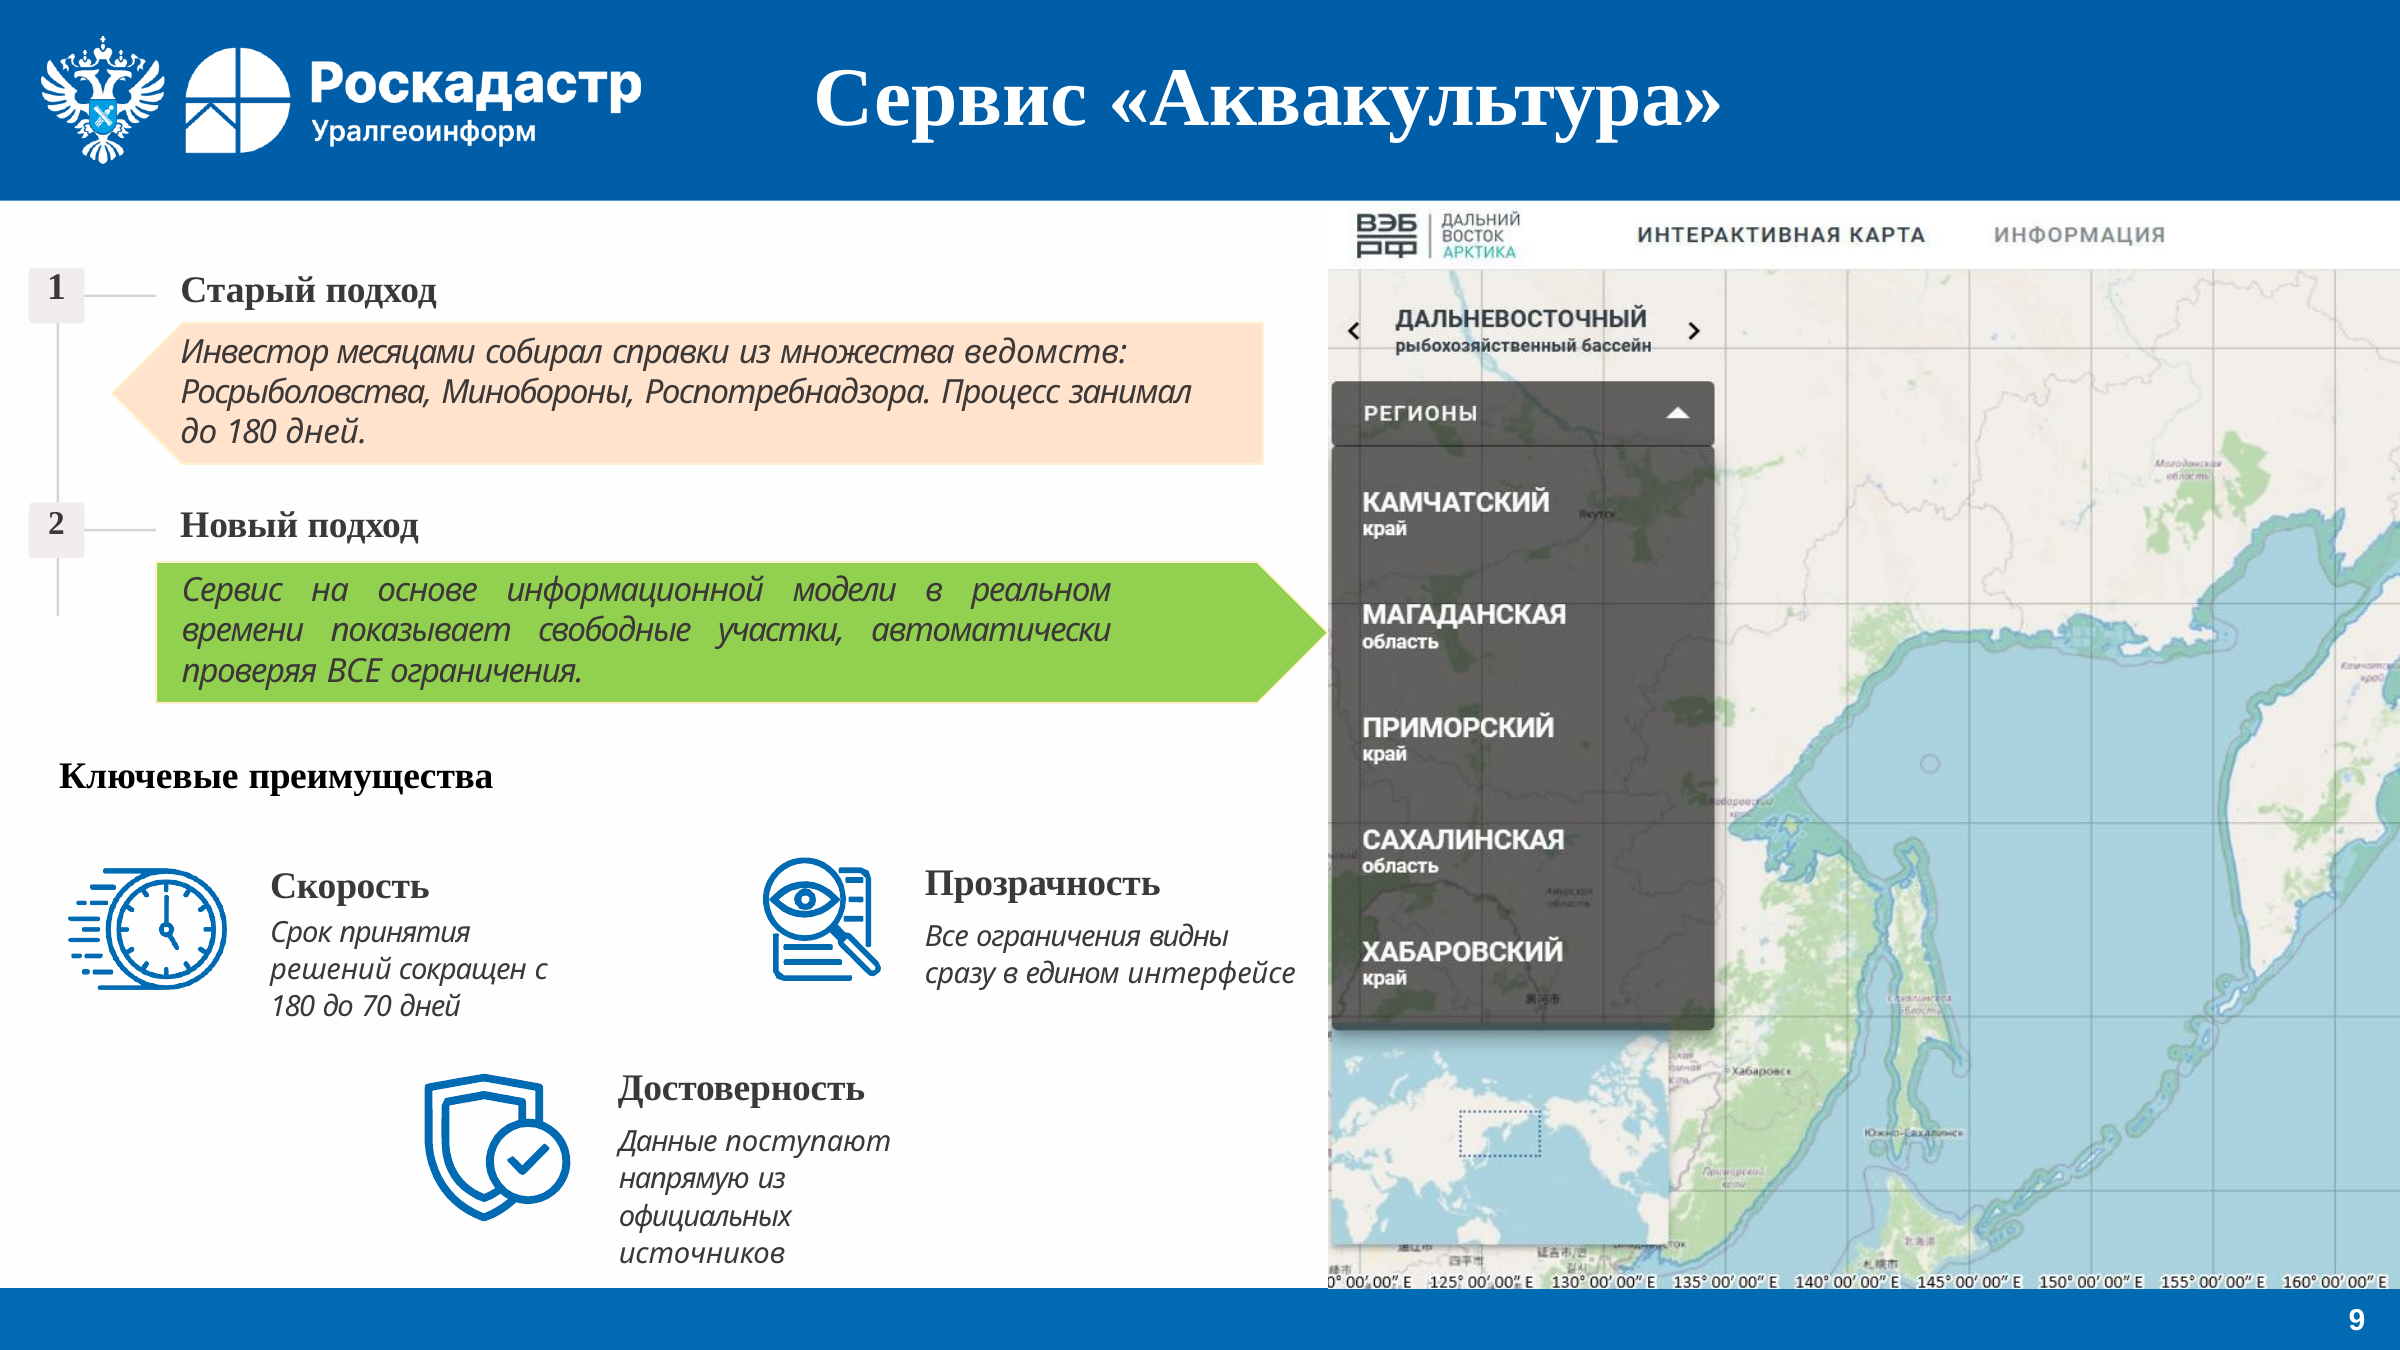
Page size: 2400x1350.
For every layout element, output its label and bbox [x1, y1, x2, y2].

text_box [28, 566, 149, 617]
text_box [0, 0, 2400, 1350]
text_box [68, 857, 882, 1222]
text_box [28, 502, 157, 559]
text_box [28, 267, 157, 502]
text_box [110, 321, 1264, 466]
text_box [154, 560, 1330, 705]
